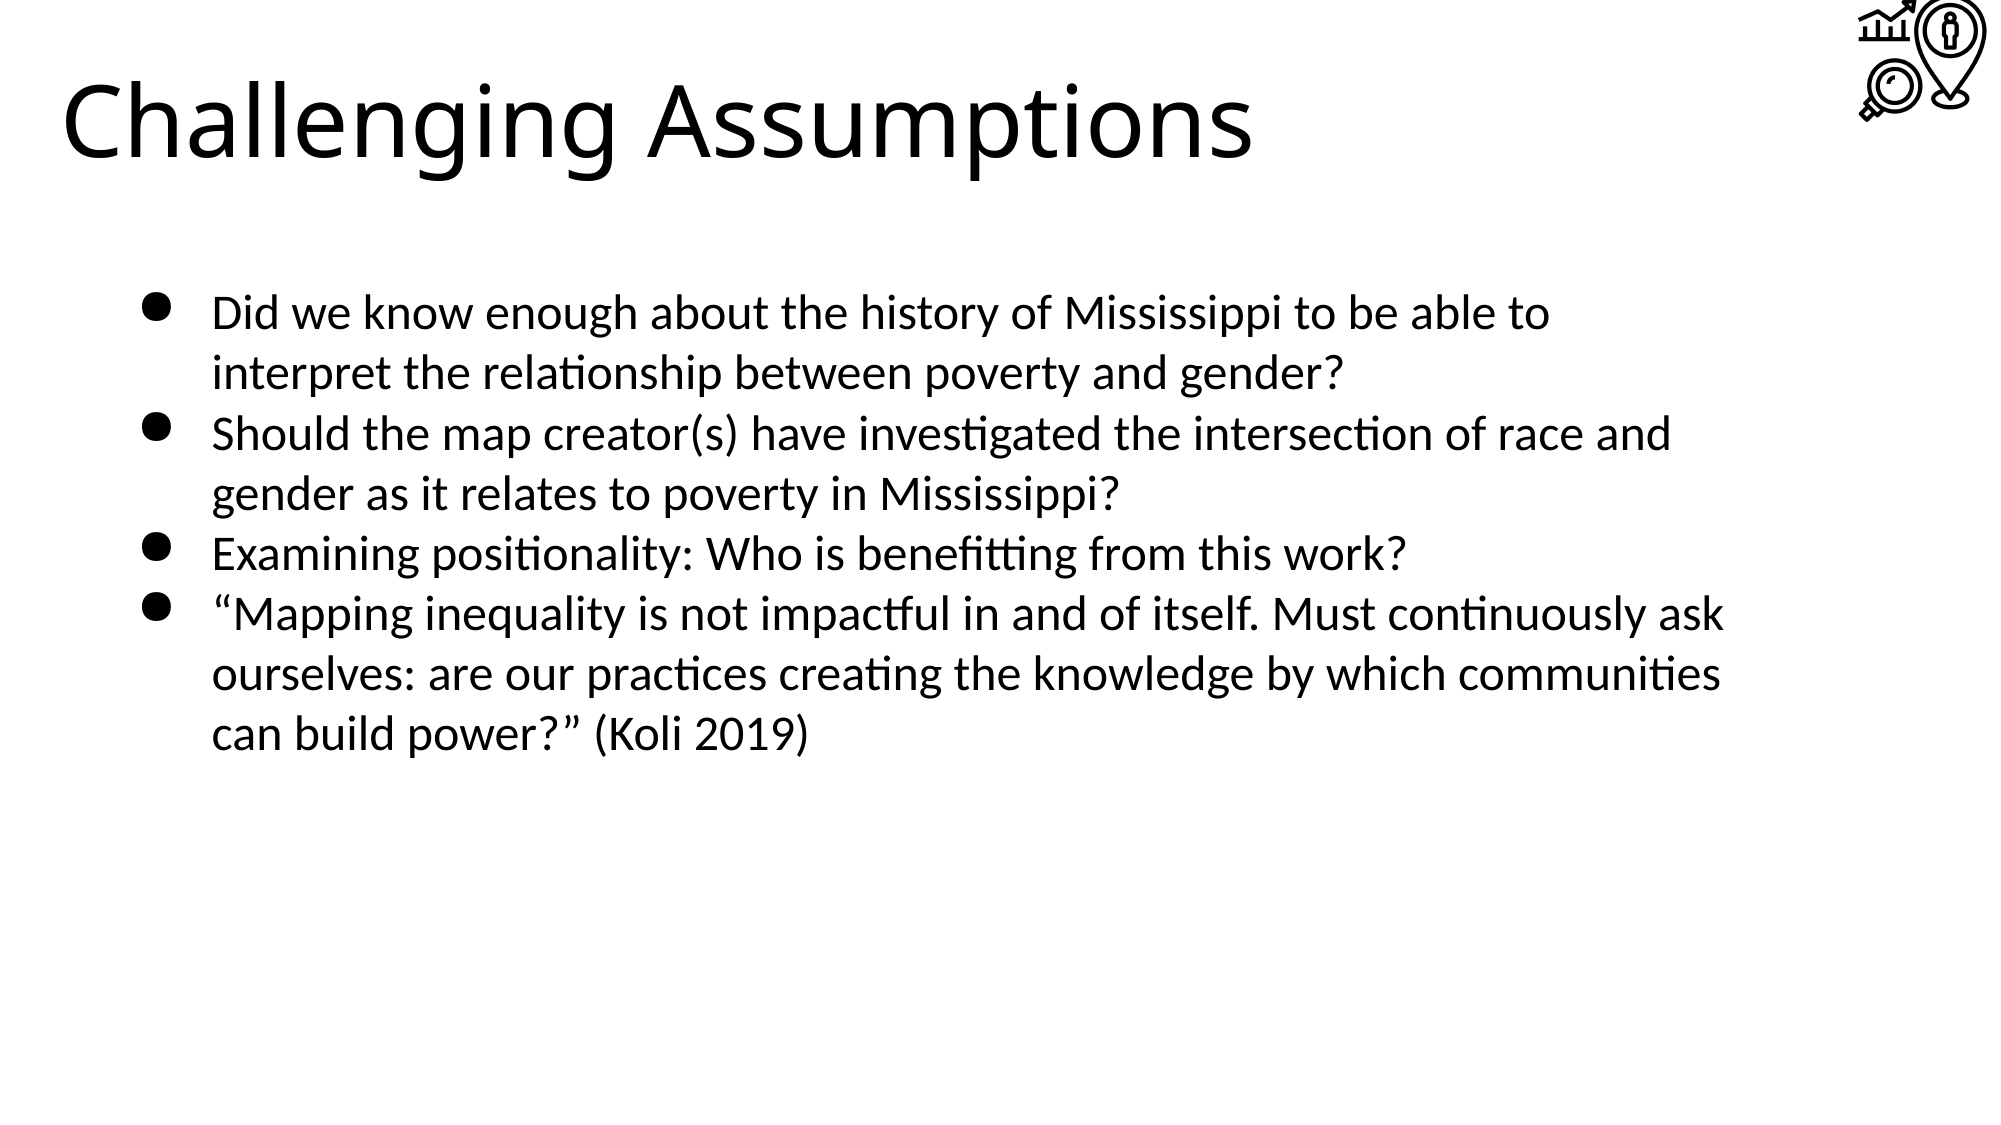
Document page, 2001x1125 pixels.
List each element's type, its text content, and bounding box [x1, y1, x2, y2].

picture [1843, 0, 2001, 125]
text_box Did we know enough about the history of Mississippi to be able to interpret the relationship between poverty and gender? Should the map creator(s) have investigated the intersection of race and gender as it relates to poverty in Mississippi? Examining positionality: Who is benefitting from this work? “Mapping inequality is not impactful in and of itself. Must continuously ask ourselves: are our practices creating the knowledge by which communities can build power?” (Koli 2019) [91, 260, 1761, 781]
title Challenging Assumptions [40, 33, 1905, 218]
